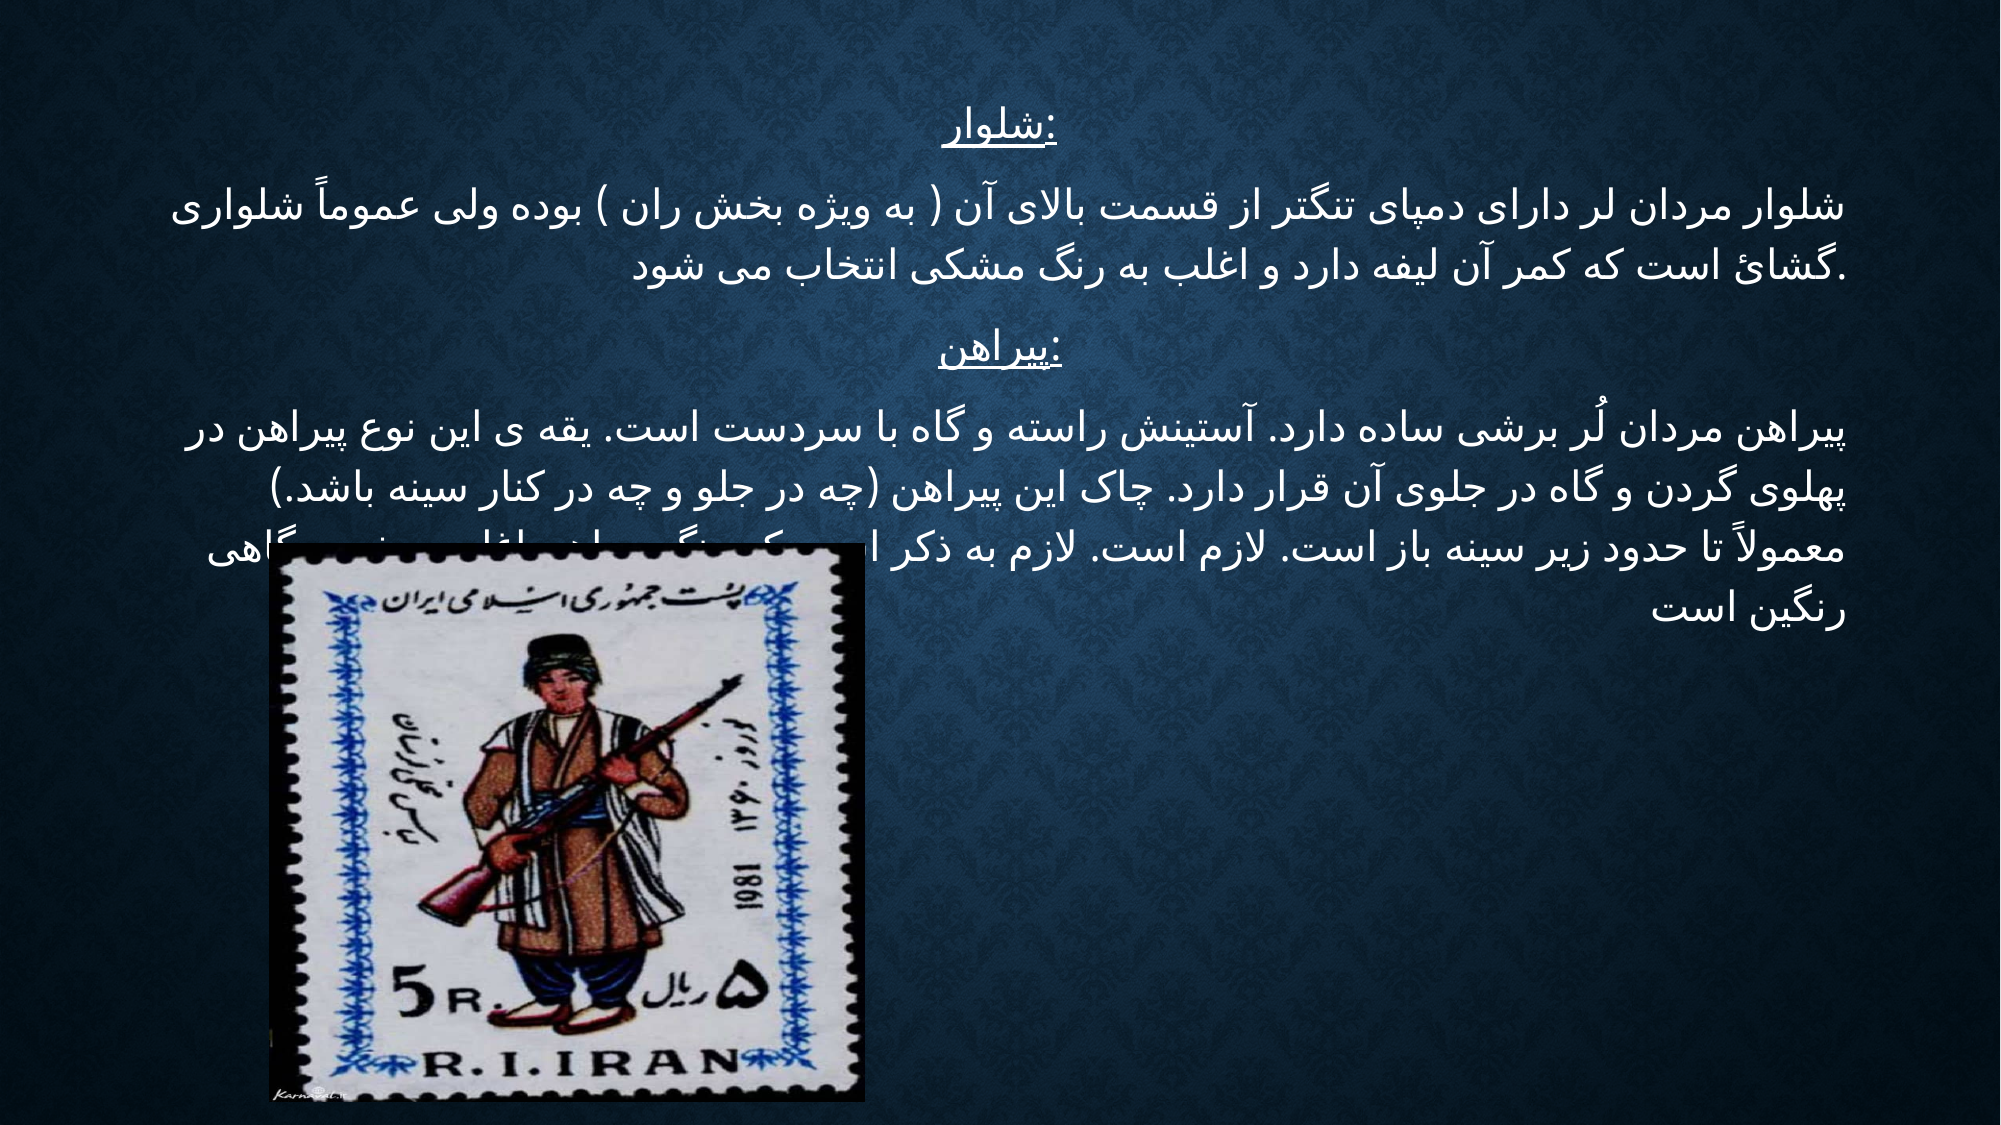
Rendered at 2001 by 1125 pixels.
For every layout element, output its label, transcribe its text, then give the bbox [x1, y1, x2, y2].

picture [269, 542, 866, 1103]
list شلوار: شلوار مردان لر دارای دمپای تنگتر از قسمت بالای آن ( به ویژه بخش ران ) بوده ولی عموماً شلواری گشائ است که کمر آن لیفه دارد و اغلب به رنگ مشکی انتخاب می شود. پیراهن: پیراهن مردان لُر برشی ساده دارد. آستینش راسته و گاه با سردست است. یقه ی این نوع پیراهن در پهلوی گردن و گاه در جلوی آن قرار دارد. چاک این پیراهن (چه در جلو و چه در کنار سینه باشد.) معمولاً تا حدود زیر سینه باز است. لازم است. لازم به ذکر است که رنگ پیراهن اغلب سفید و گاهی رنگین است [137, 79, 1863, 1014]
